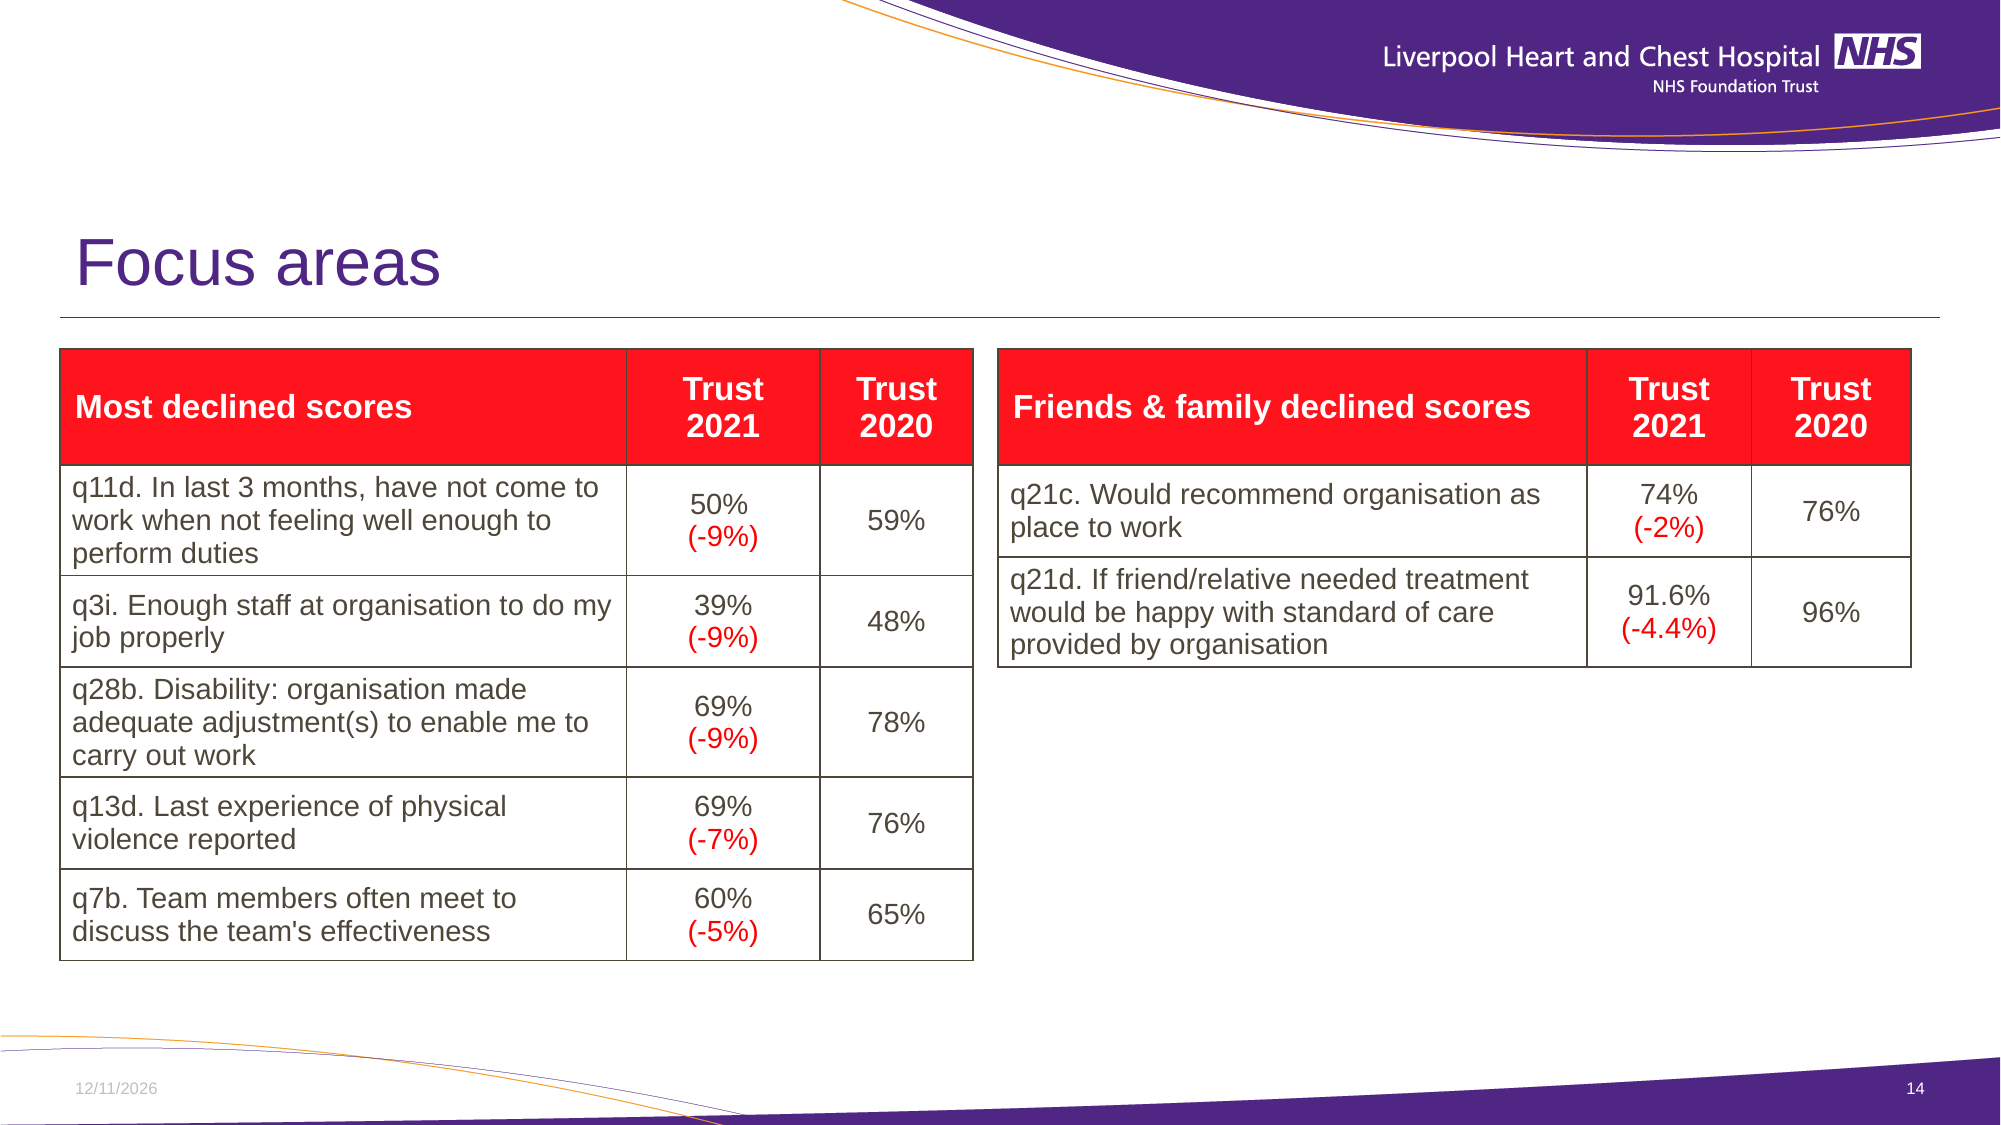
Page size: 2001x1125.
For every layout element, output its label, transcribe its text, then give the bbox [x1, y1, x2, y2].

table_header Friends & family declined scores [999, 350, 1586, 464]
table_cell 91.6% (-4.4%) [1588, 558, 1751, 666]
table_cell q28b. Disability: organisation made adequate adjustment(s) to enable me to carry out work [61, 668, 626, 776]
table_cell q11d. In last 3 months, have not come to work when not feeling well enough to perform duties [61, 466, 626, 575]
table_cell 69% (-7%) [627, 778, 819, 868]
table_cell 78% [821, 668, 972, 776]
picture [0, 0, 2001, 1125]
table_cell 76% [1752, 466, 1910, 556]
title Focus areas [60, 169, 1940, 308]
table_cell 60% (-5%) [627, 870, 819, 960]
table_cell q13d. Last experience of physical violence reported [61, 778, 626, 868]
table_header Trust 2020 [1752, 350, 1910, 464]
table_cell q7b. Team members often meet to discuss the team's effectiveness [61, 870, 626, 960]
table_cell 65% [821, 870, 972, 960]
table_cell q3i. Enough staff at organisation to do my job properly [61, 576, 626, 666]
slide_number 14 [1489, 1058, 1940, 1118]
table_header Trust 2021 [627, 350, 819, 464]
table_cell 48% [821, 576, 972, 666]
table_cell q21c. Would recommend organisation as place to work [999, 466, 1586, 556]
table_cell 50% (-9%) [627, 466, 819, 575]
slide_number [60, 1058, 511, 1118]
table_header Trust 2021 [1588, 350, 1751, 464]
table_cell 76% [821, 778, 972, 868]
table_cell 69% (-9%) [627, 668, 819, 776]
table_cell 96% [1752, 558, 1910, 666]
table_header Trust 2020 [821, 350, 972, 464]
table_header Most declined scores [61, 350, 626, 464]
table_cell 39% (-9%) [627, 576, 819, 666]
table_cell 59% [821, 466, 972, 575]
table_cell q21d. If friend/relative needed treatment would be happy with standard of care provided by organisation [999, 558, 1586, 666]
table_cell 74% (-2%) [1588, 466, 1751, 556]
